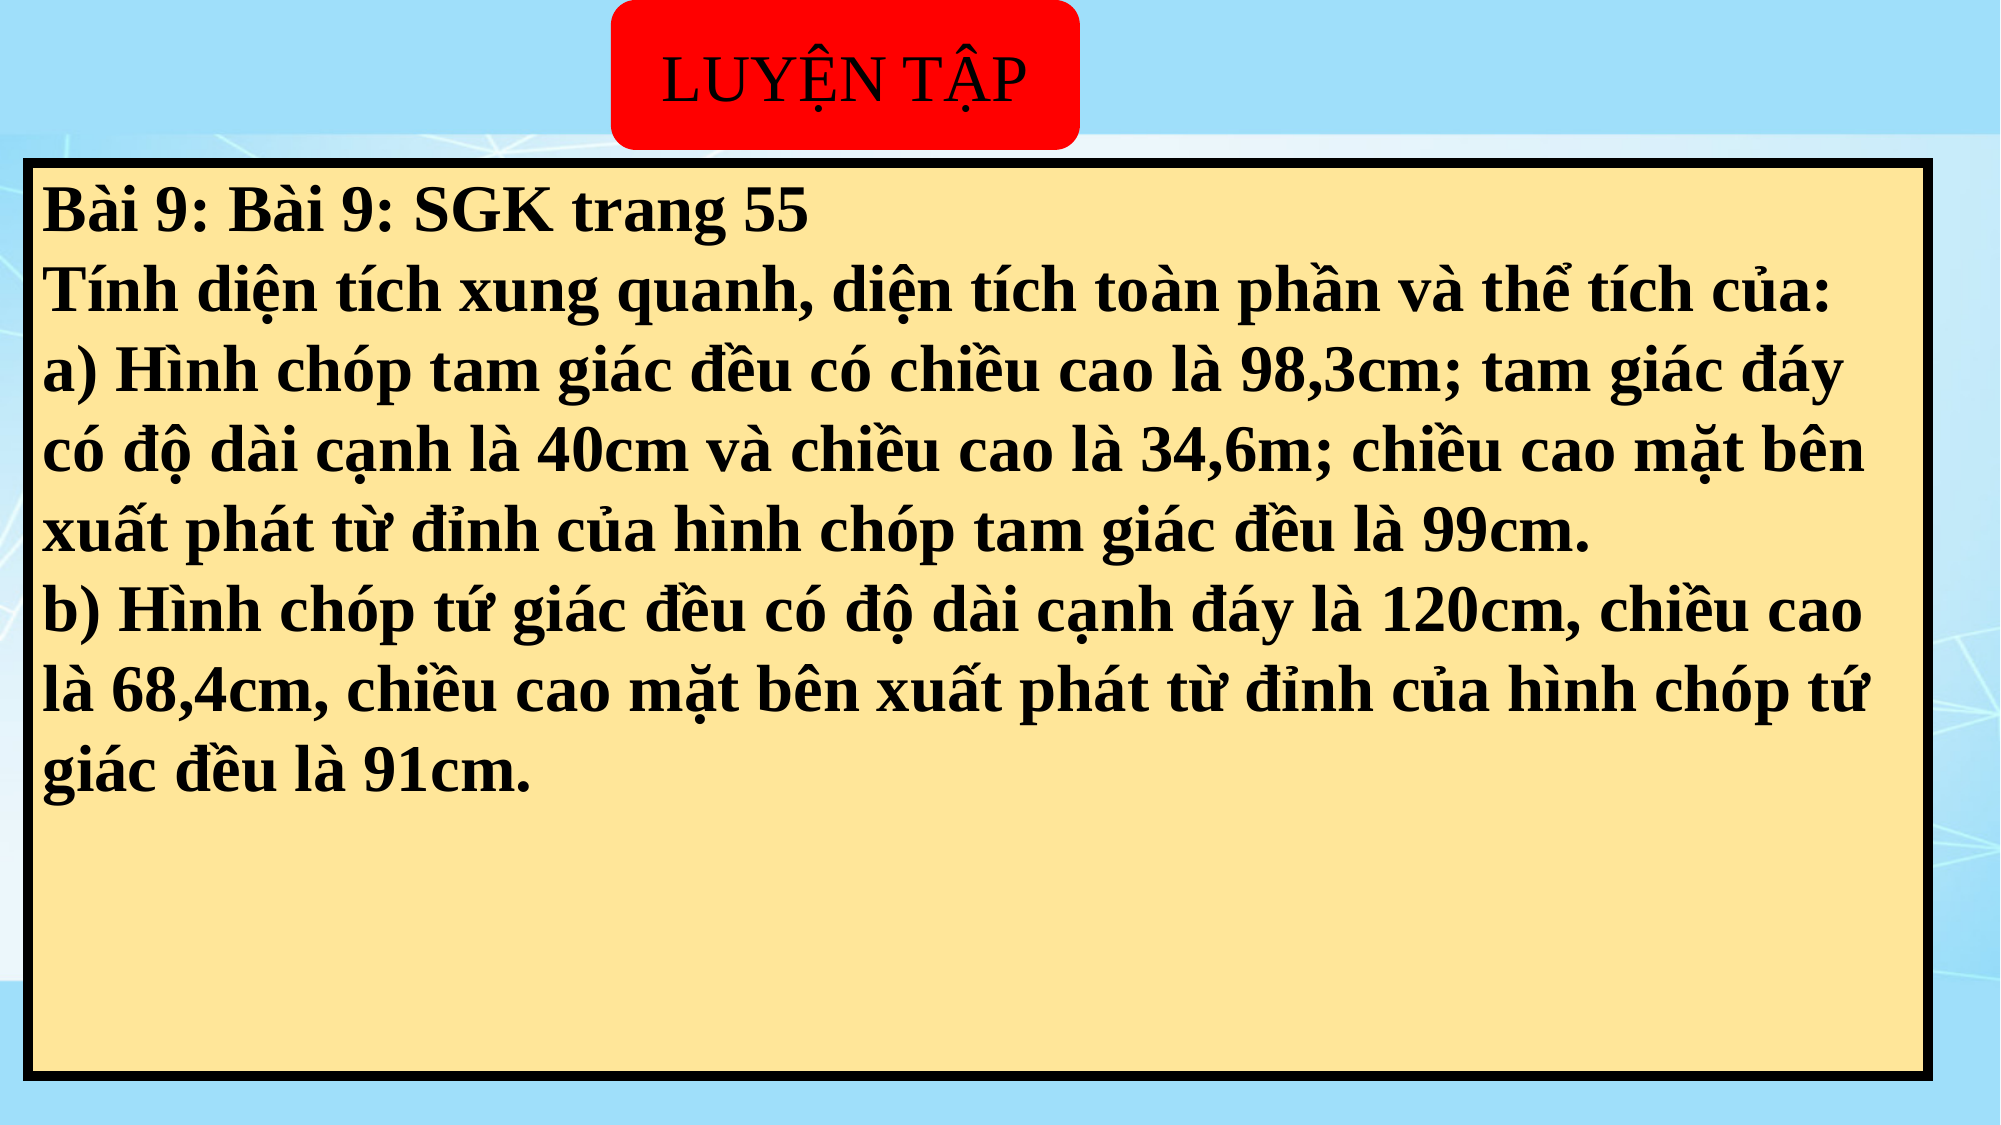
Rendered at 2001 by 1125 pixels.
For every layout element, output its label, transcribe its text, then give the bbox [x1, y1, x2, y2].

text_box LUYỆN TẬP [610, 0, 1081, 151]
text_box Bài 9: Bài 9: SGK trang 55 Tính diện tích xung quanh, diện tích toàn phần và thể tích của: a) Hình chóp tam giác đều có chiều cao là 98,3cm; tam giác đáy có độ dài cạnh là 40cm và chiều cao là 34,6m; chiều cao mặt bên xuất phát từ đỉnh của hình chóp tam giác đều là 99cm. b) Hình chóp tứ giác đều có độ dài cạnh đáy là 120cm, chiều cao là 68,4cm, chiều cao mặt bên xuất phát từ đỉnh của hình chóp tứ giác đều là 91cm. [27, 162, 1929, 1077]
picture [0, 0, 2001, 1125]
